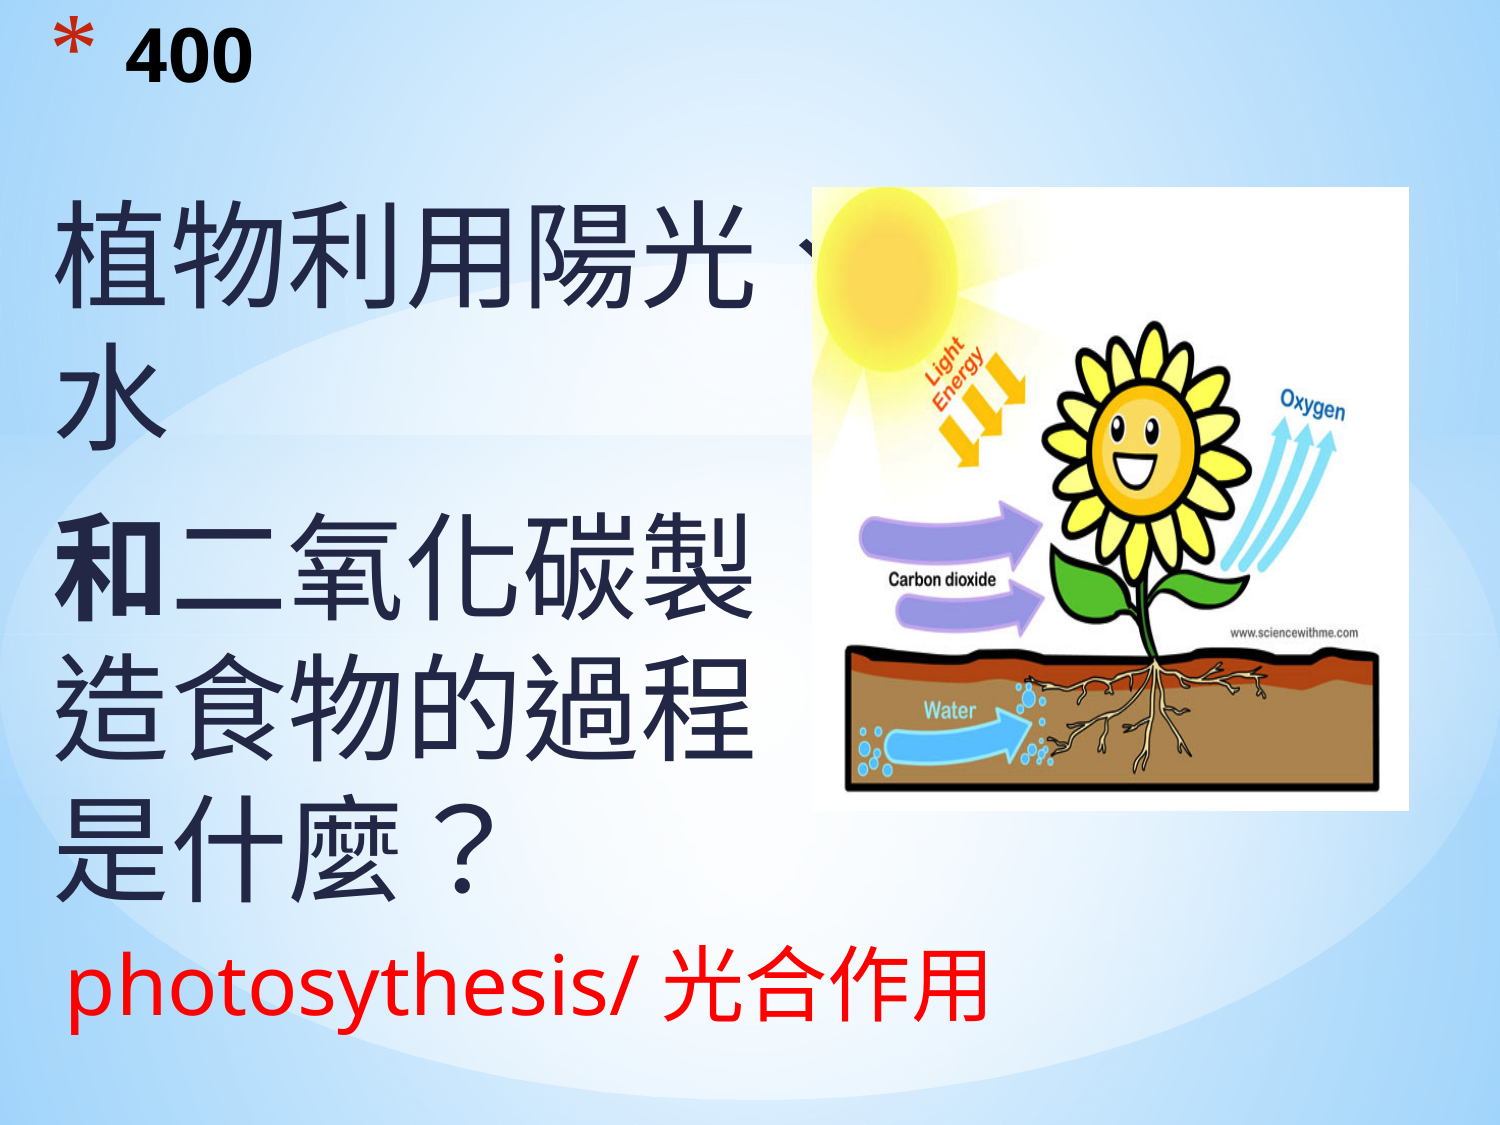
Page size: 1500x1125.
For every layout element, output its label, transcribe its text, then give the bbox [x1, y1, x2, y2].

title 400 [5, 0, 493, 125]
text_box photosythesis/光合作用 [50, 924, 1288, 1040]
picture [812, 187, 1409, 811]
subtitle 植物利用陽光、水 和二氧化碳製造食物的過程是什麼？ [37, 174, 800, 925]
